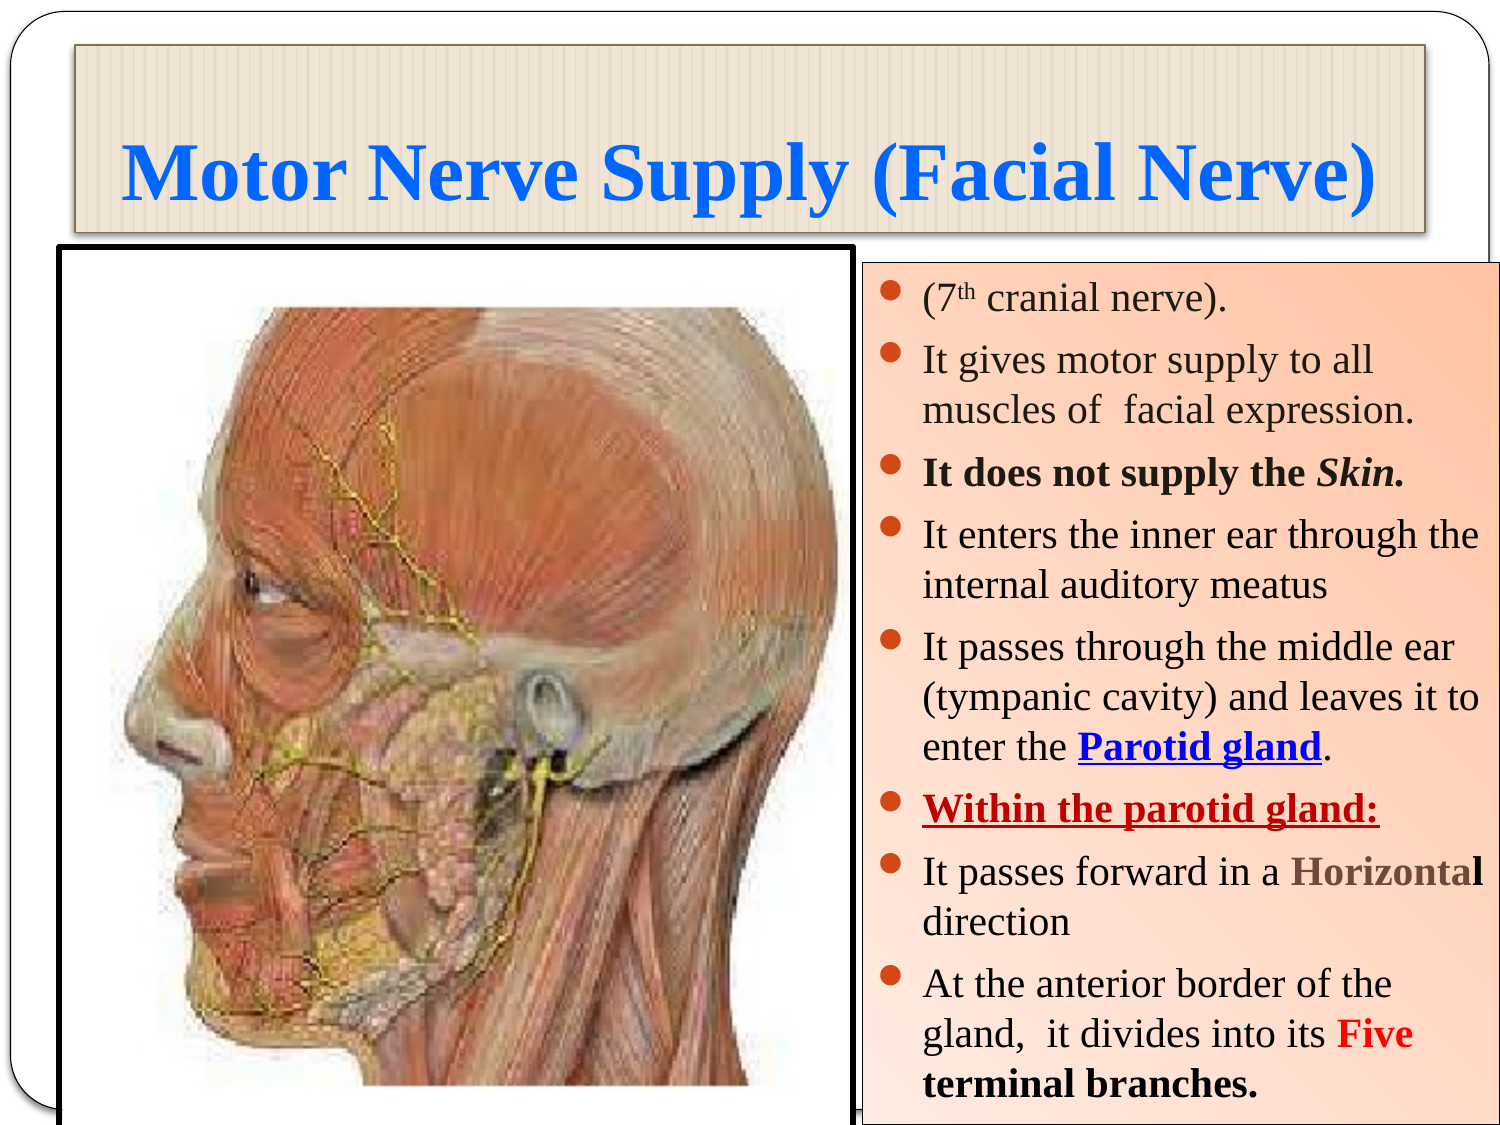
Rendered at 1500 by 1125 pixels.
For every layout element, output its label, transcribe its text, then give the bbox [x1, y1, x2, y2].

list (7th cranial nerve). It gives motor supply to all muscles of facial expression. It does not supply the Skin. It enters the inner ear through the internal auditory meatus It passes through the middle ear (tympanic cavity) and leaves it to enter the Parotid gland. Within the parotid gland: It passes forward in a Horizontal direction At the anterior border of the gland, it divides into its Five terminal branches. [862, 262, 1500, 1125]
title Motor Nerve Supply (Facial Nerve) [74, 44, 1426, 233]
picture [62, 249, 851, 1125]
